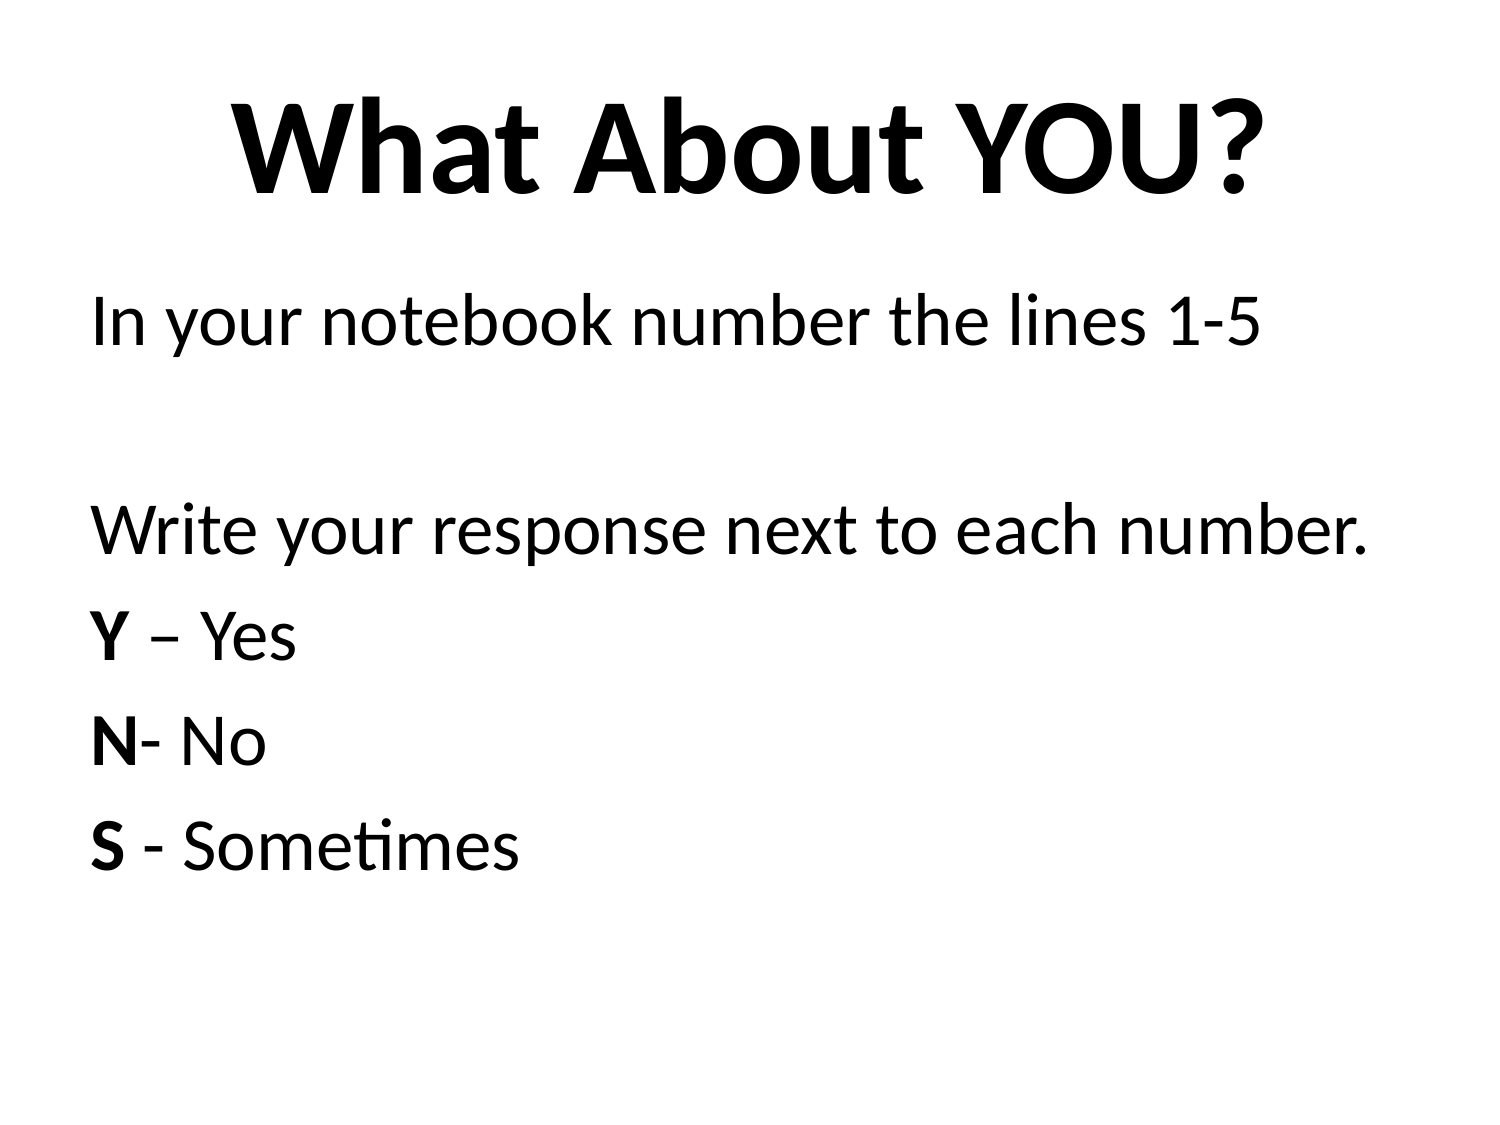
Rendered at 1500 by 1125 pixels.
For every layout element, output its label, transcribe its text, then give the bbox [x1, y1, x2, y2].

list In your notebook number the lines 1-5 Write your response next to each number. Y – Yes N- No S - Sometimes [75, 262, 1425, 1005]
title What About YOU? [75, 45, 1425, 233]
